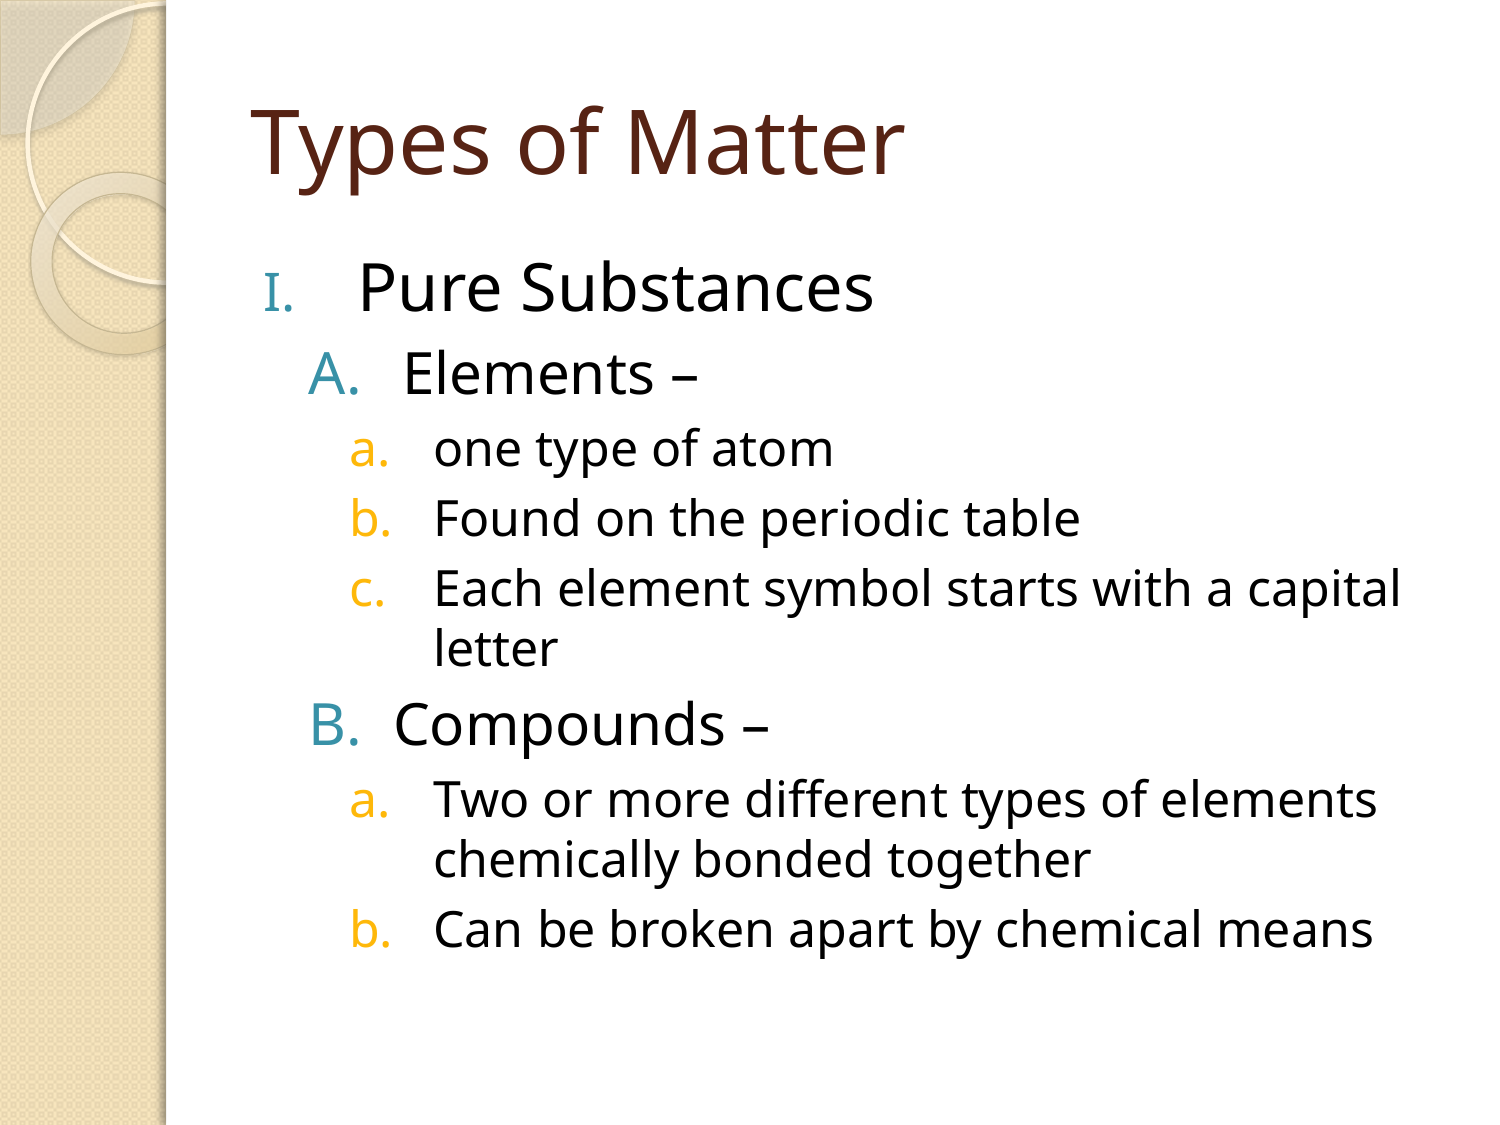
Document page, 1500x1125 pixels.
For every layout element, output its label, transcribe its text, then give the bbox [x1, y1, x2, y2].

list Pure Substances Elements – one type of atom Found on the periodic table Each element symbol starts with a capital letter Compounds – Two or more different types of elements chemically bonded together Can be broken apart by chemical means [235, 237, 1466, 1025]
title Types of Matter [235, 45, 1466, 233]
